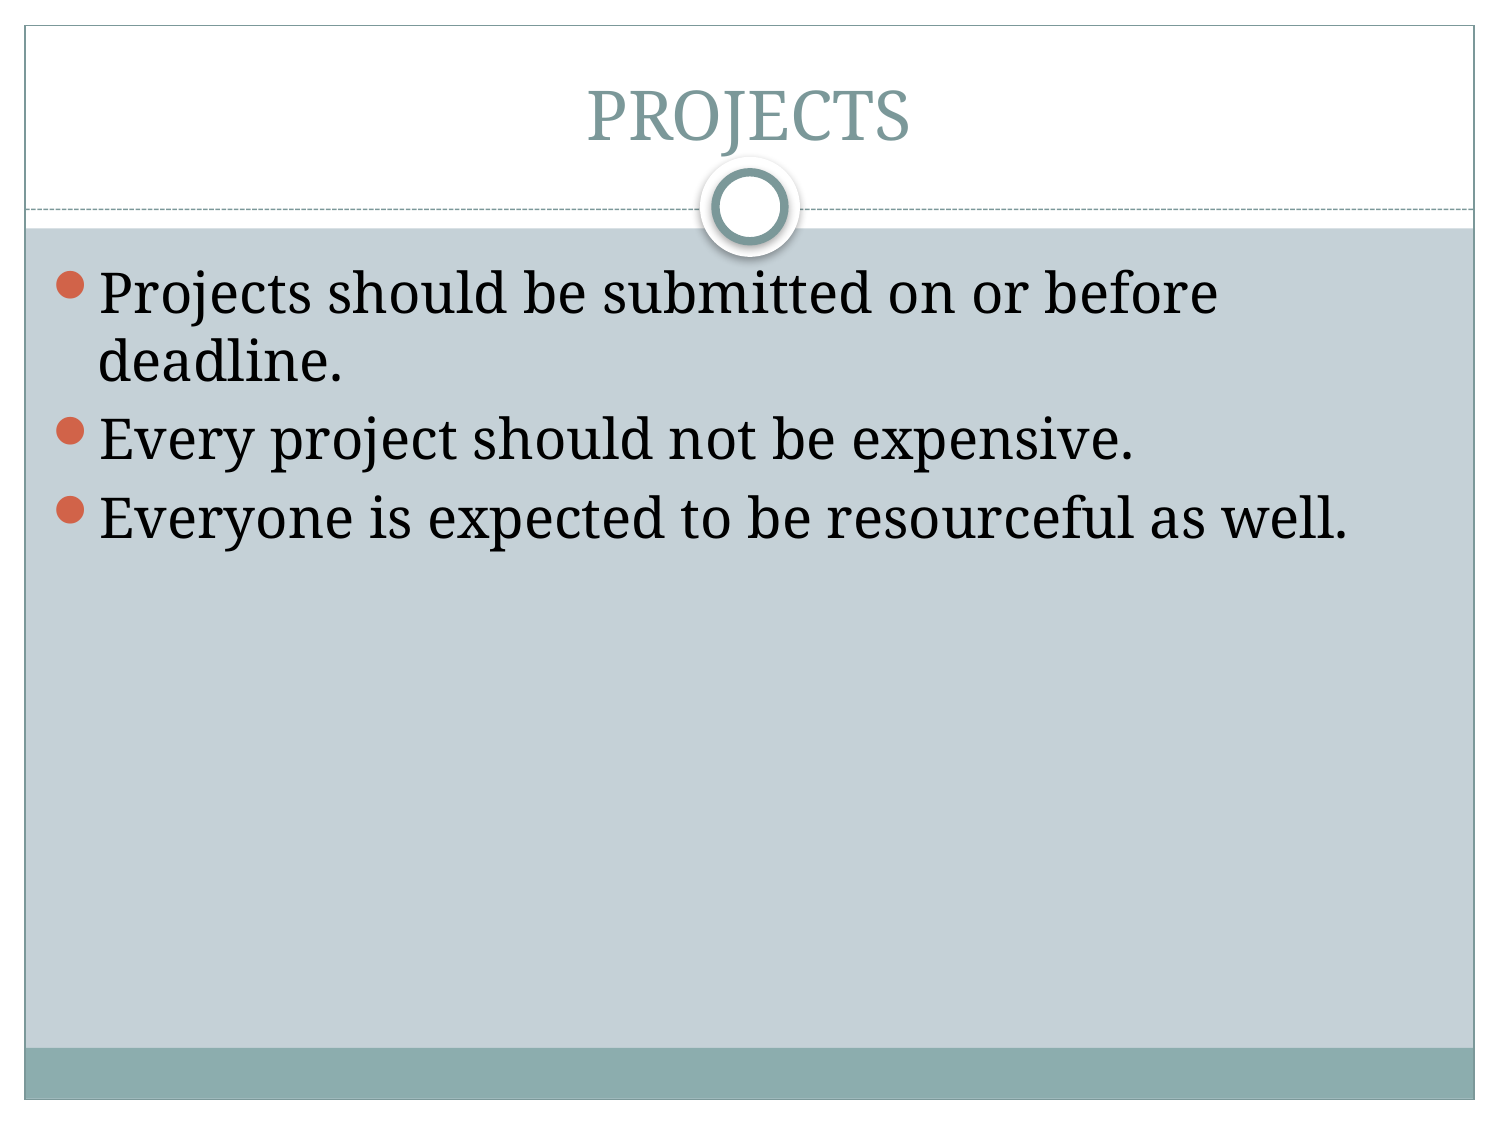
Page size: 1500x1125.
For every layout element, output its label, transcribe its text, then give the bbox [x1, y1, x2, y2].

title PROJECTS [49, 37, 1450, 162]
list Projects should be submitted on or before deadline. Every project should not be expensive. Everyone is expected to be resourceful as well. [37, 249, 1433, 1000]
